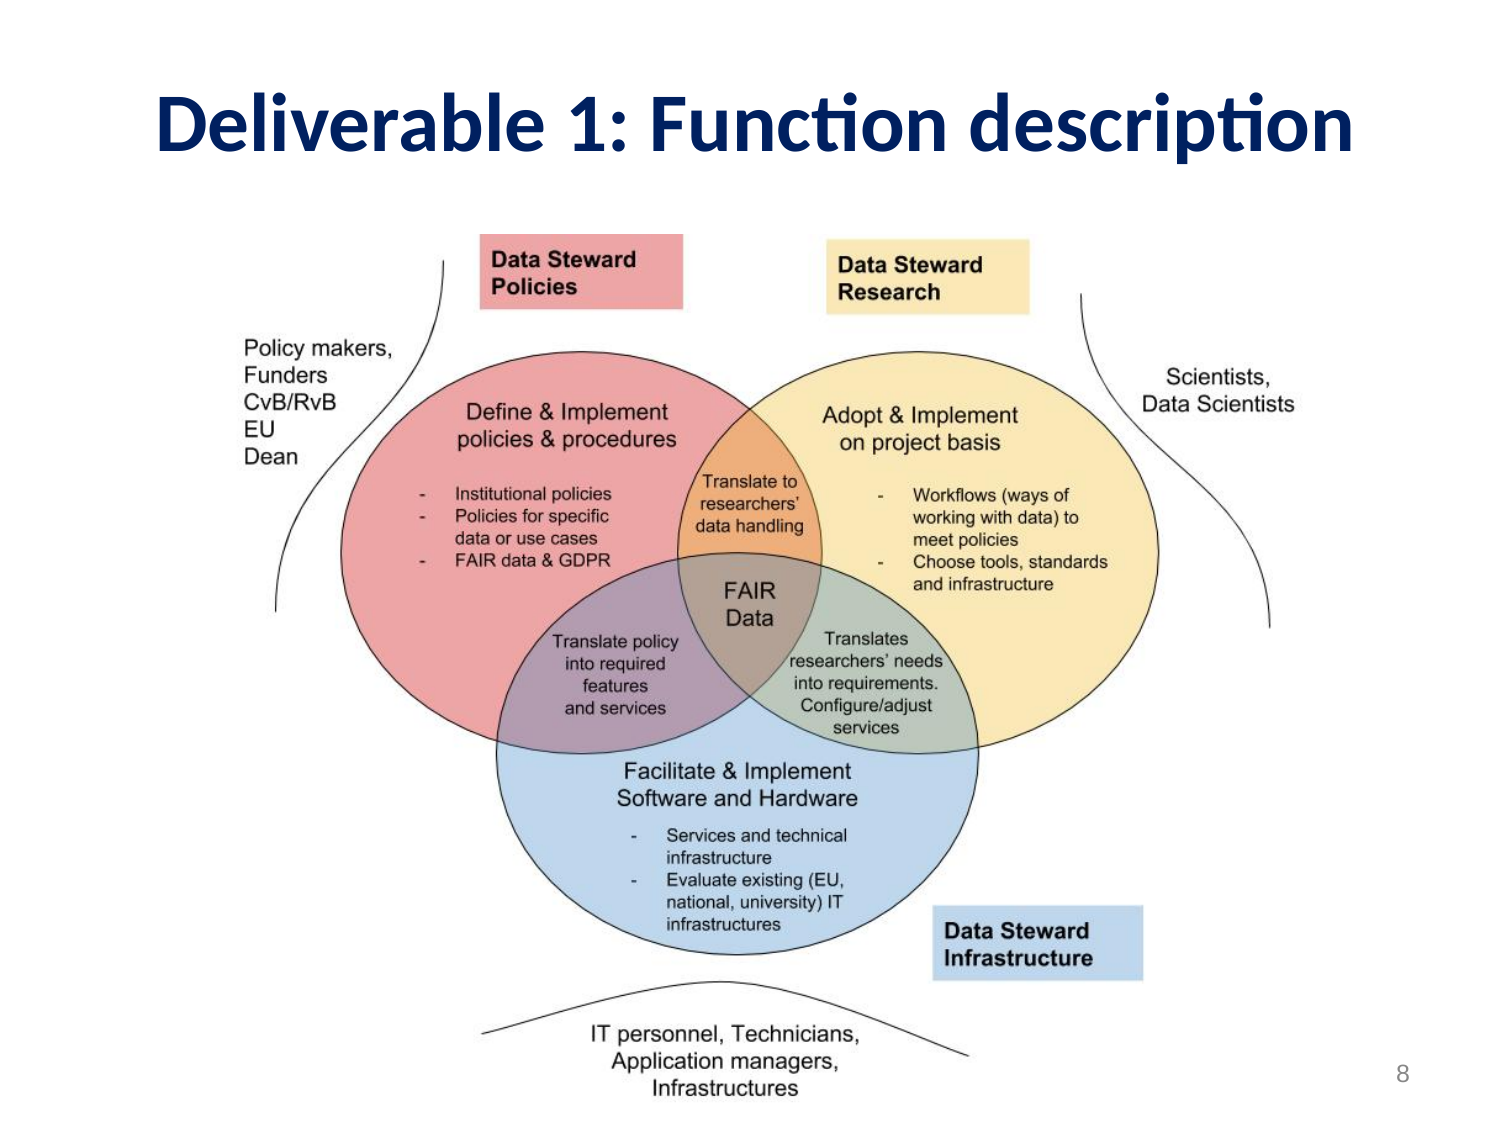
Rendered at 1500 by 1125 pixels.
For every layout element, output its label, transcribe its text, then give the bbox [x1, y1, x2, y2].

picture [158, 234, 1342, 1122]
text_box Deliverable 1: Function description [100, 29, 1412, 206]
slide_number 8 [1348, 1042, 1425, 1103]
